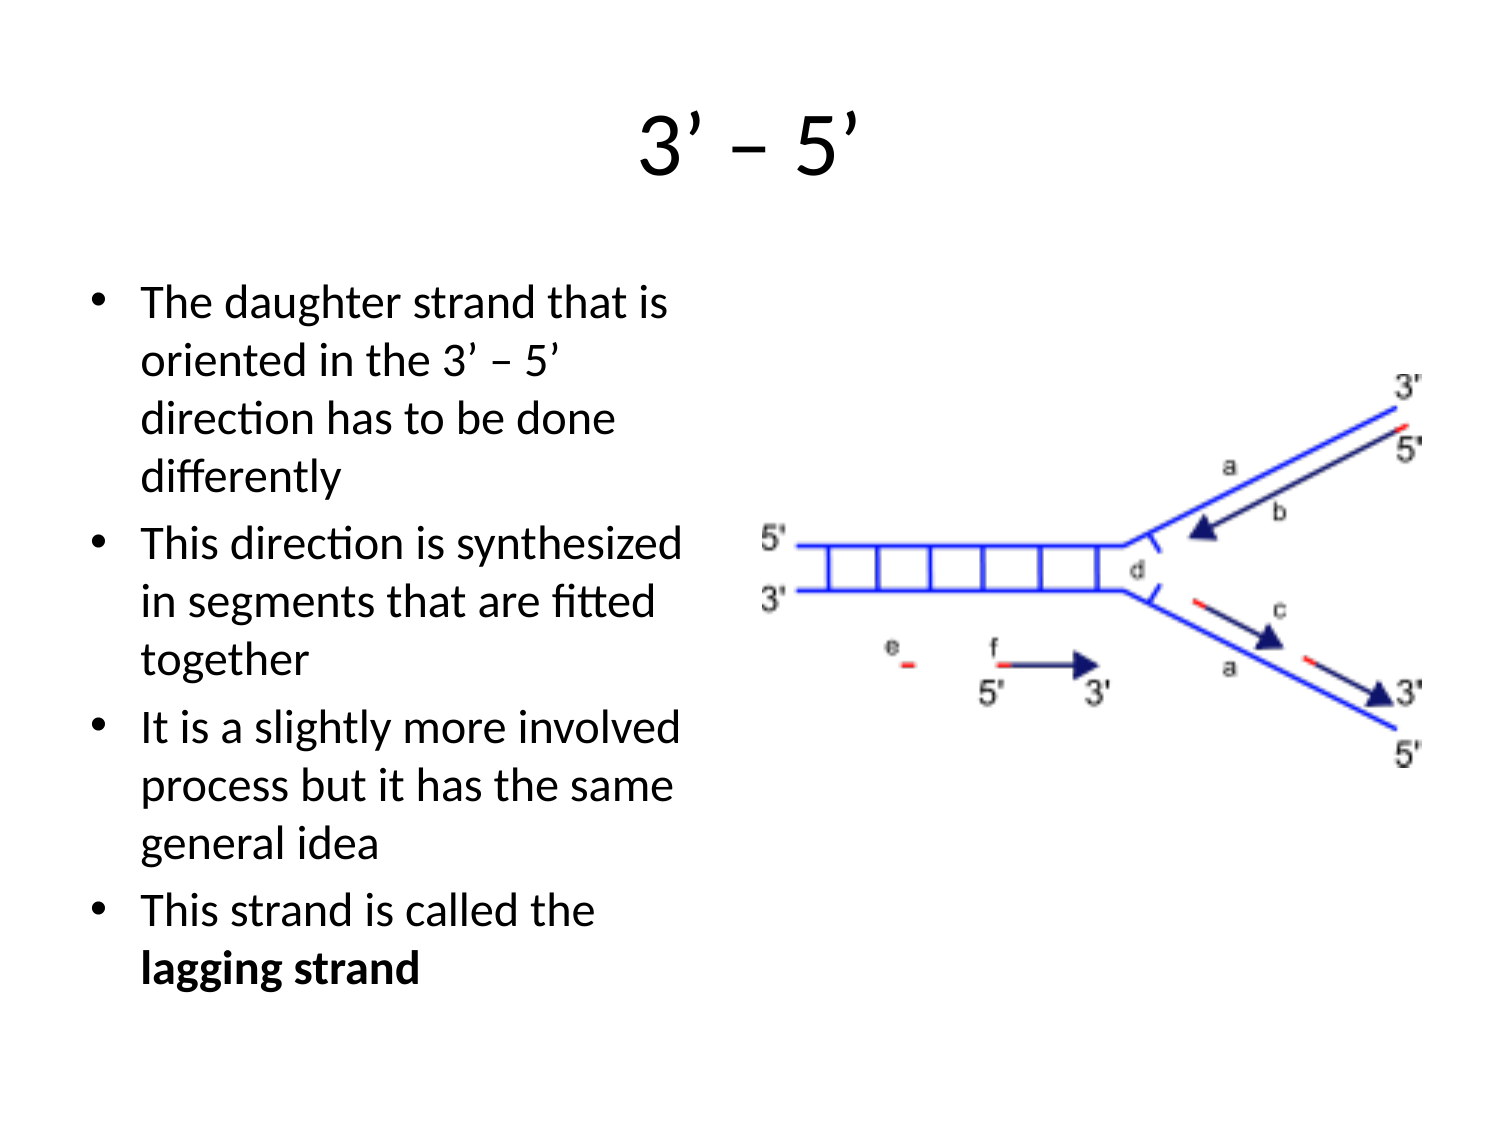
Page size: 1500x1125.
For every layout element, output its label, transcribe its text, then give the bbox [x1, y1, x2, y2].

list The daughter strand that is oriented in the 3’ – 5’ direction has to be done differently This direction is synthesized in segments that are fitted together It is a slightly more involved process but it has the same general idea This strand is called the lagging strand [75, 262, 738, 1005]
title 3’ – 5’ [75, 45, 1425, 233]
picture [762, 374, 1422, 768]
